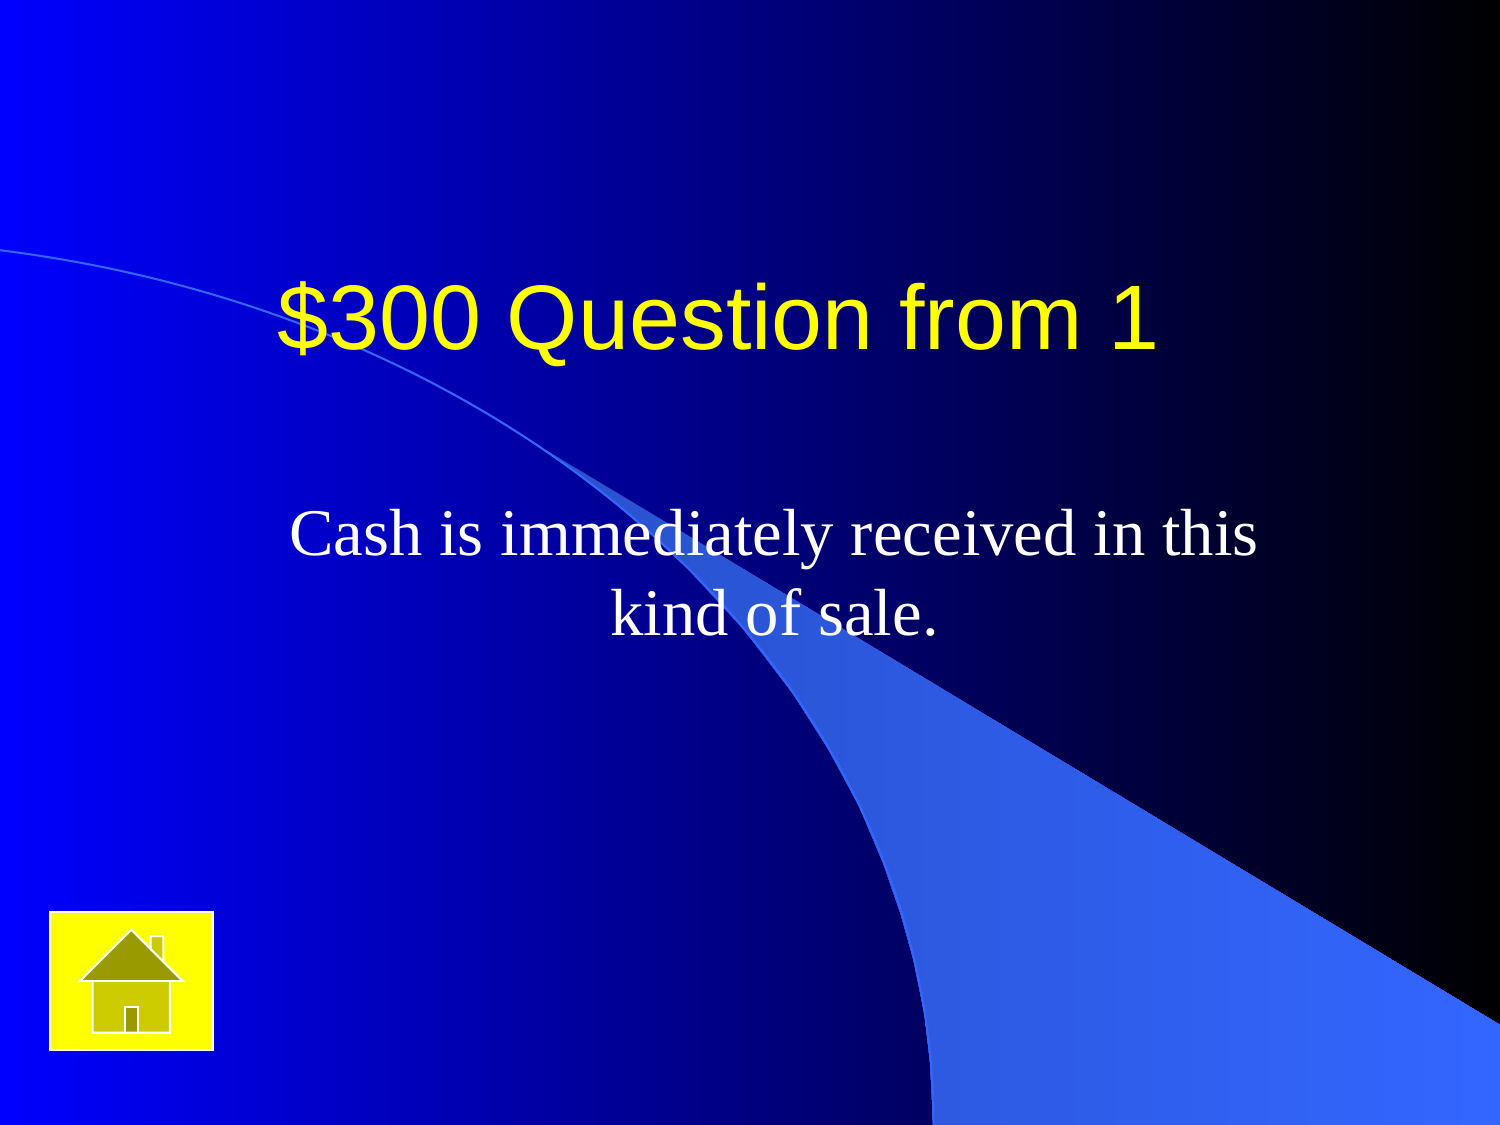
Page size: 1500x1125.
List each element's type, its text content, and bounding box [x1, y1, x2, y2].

title $300 Question from 1 [0, 187, 1438, 376]
subtitle Cash is immediately received in this kind of sale. [249, 424, 1301, 713]
